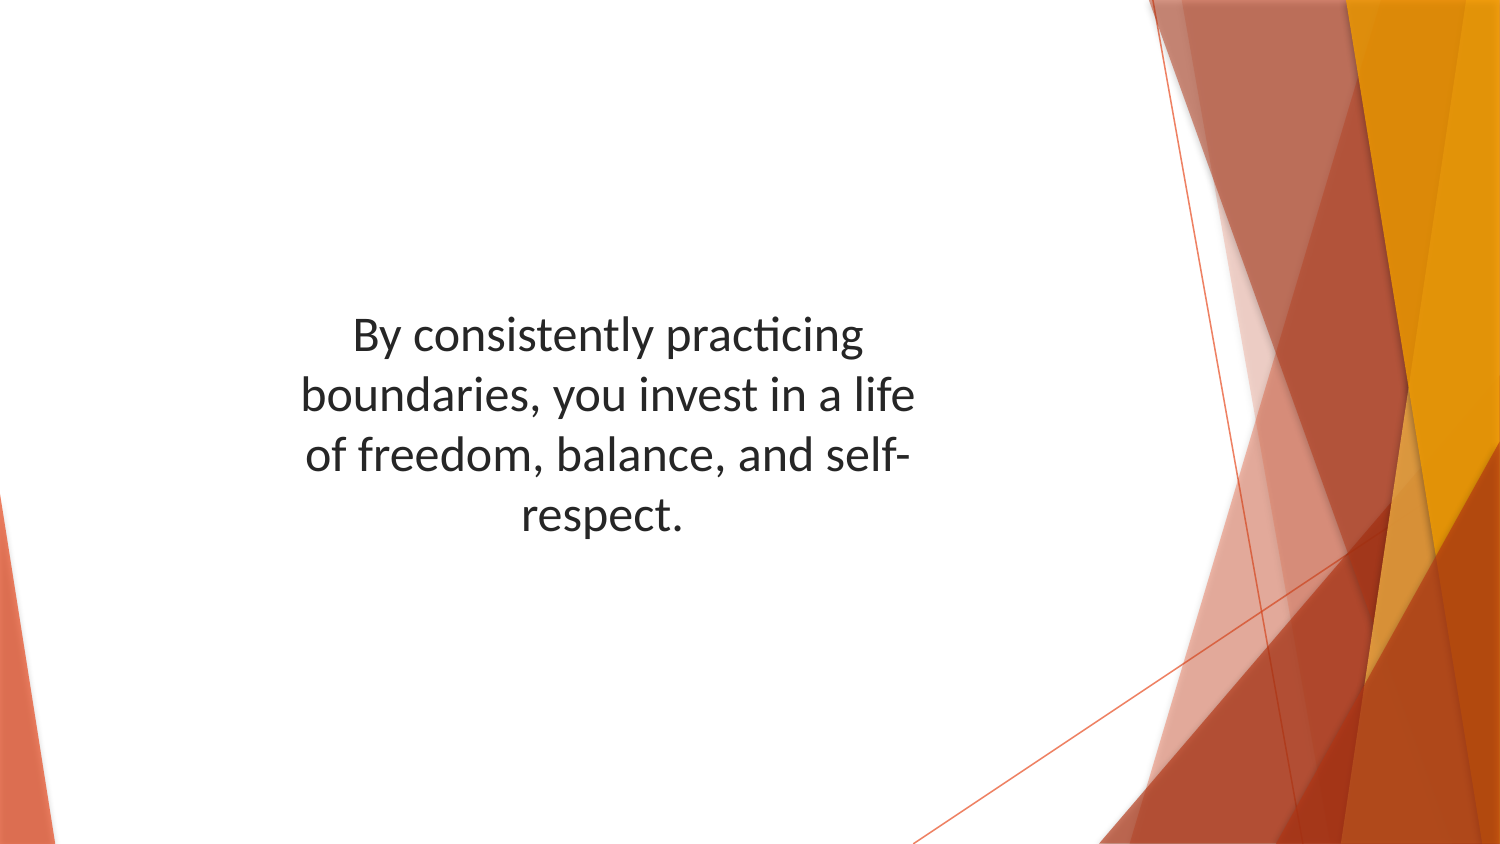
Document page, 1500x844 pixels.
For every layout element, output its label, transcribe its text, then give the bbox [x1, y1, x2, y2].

list By consistently practicing boundaries, you invest in a life of freedom, balance, and self-respect. [265, 114, 951, 729]
